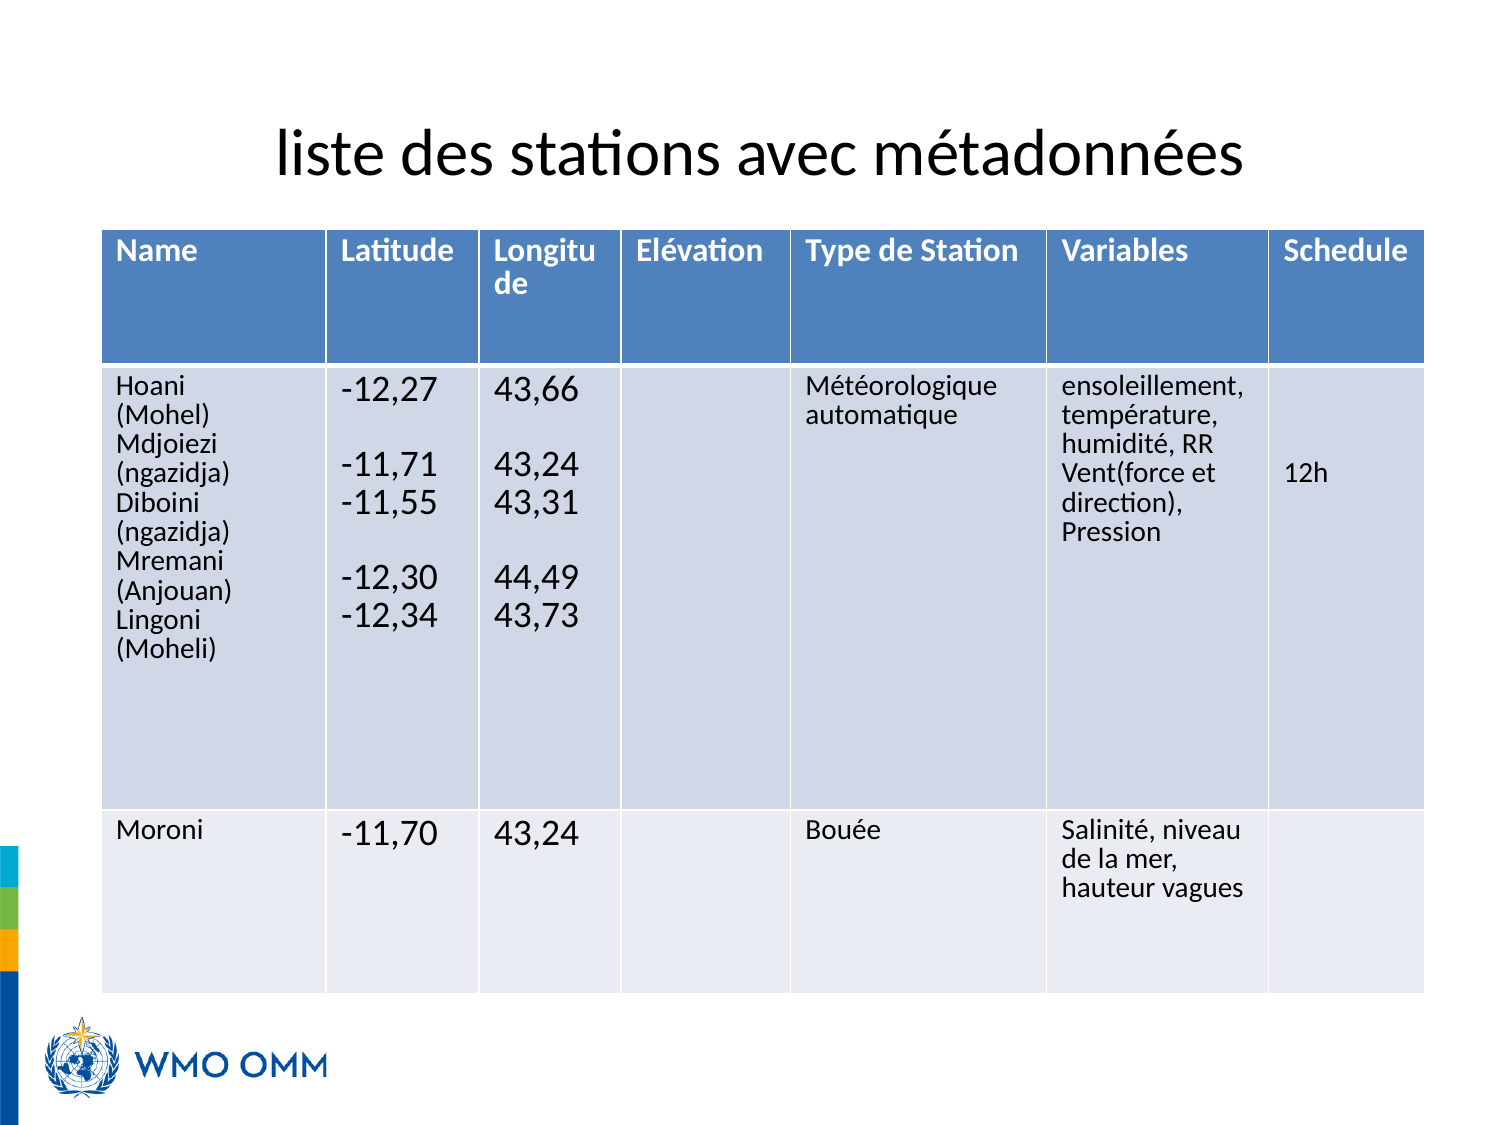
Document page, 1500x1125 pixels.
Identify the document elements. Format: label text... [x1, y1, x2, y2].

table_header Variables [1047, 230, 1268, 363]
table_cell 43,66 43,24 43,31 44,49 43,73 [480, 368, 620, 809]
table_header Latitude [327, 230, 478, 363]
table_header Type de Station [791, 230, 1046, 363]
table_cell Moroni [102, 811, 325, 993]
title liste des stations avec métadonnées [75, 45, 1425, 233]
table_header Longitude [480, 230, 620, 363]
table_cell Bouée [791, 811, 1046, 993]
table_cell Hoani (Mohel) Mdjoiezi (ngazidja) Diboini (ngazidja) Mremani (Anjouan) Lingoni (Moheli) [102, 368, 325, 809]
table_header Elévation [622, 230, 790, 363]
table_cell -12,27 -11,71 -11,55 -12,30 -12,34 [327, 368, 478, 809]
table_cell Salinité, niveau de la mer, hauteur vagues [1047, 811, 1268, 993]
table_cell ensoleillement, température, humidité, RR Vent(force et direction), Pression [1047, 368, 1268, 809]
table_cell [1269, 811, 1424, 993]
table_cell 12h [1269, 368, 1424, 809]
table_cell [622, 368, 790, 809]
table_header Name [102, 230, 325, 363]
table_cell -11,70 [327, 811, 478, 993]
table_cell Météorologique automatique [791, 368, 1046, 809]
table_cell [622, 811, 790, 993]
picture [0, 845, 327, 1125]
table_cell 43,24 [480, 811, 620, 993]
table_header Schedule [1269, 230, 1424, 363]
